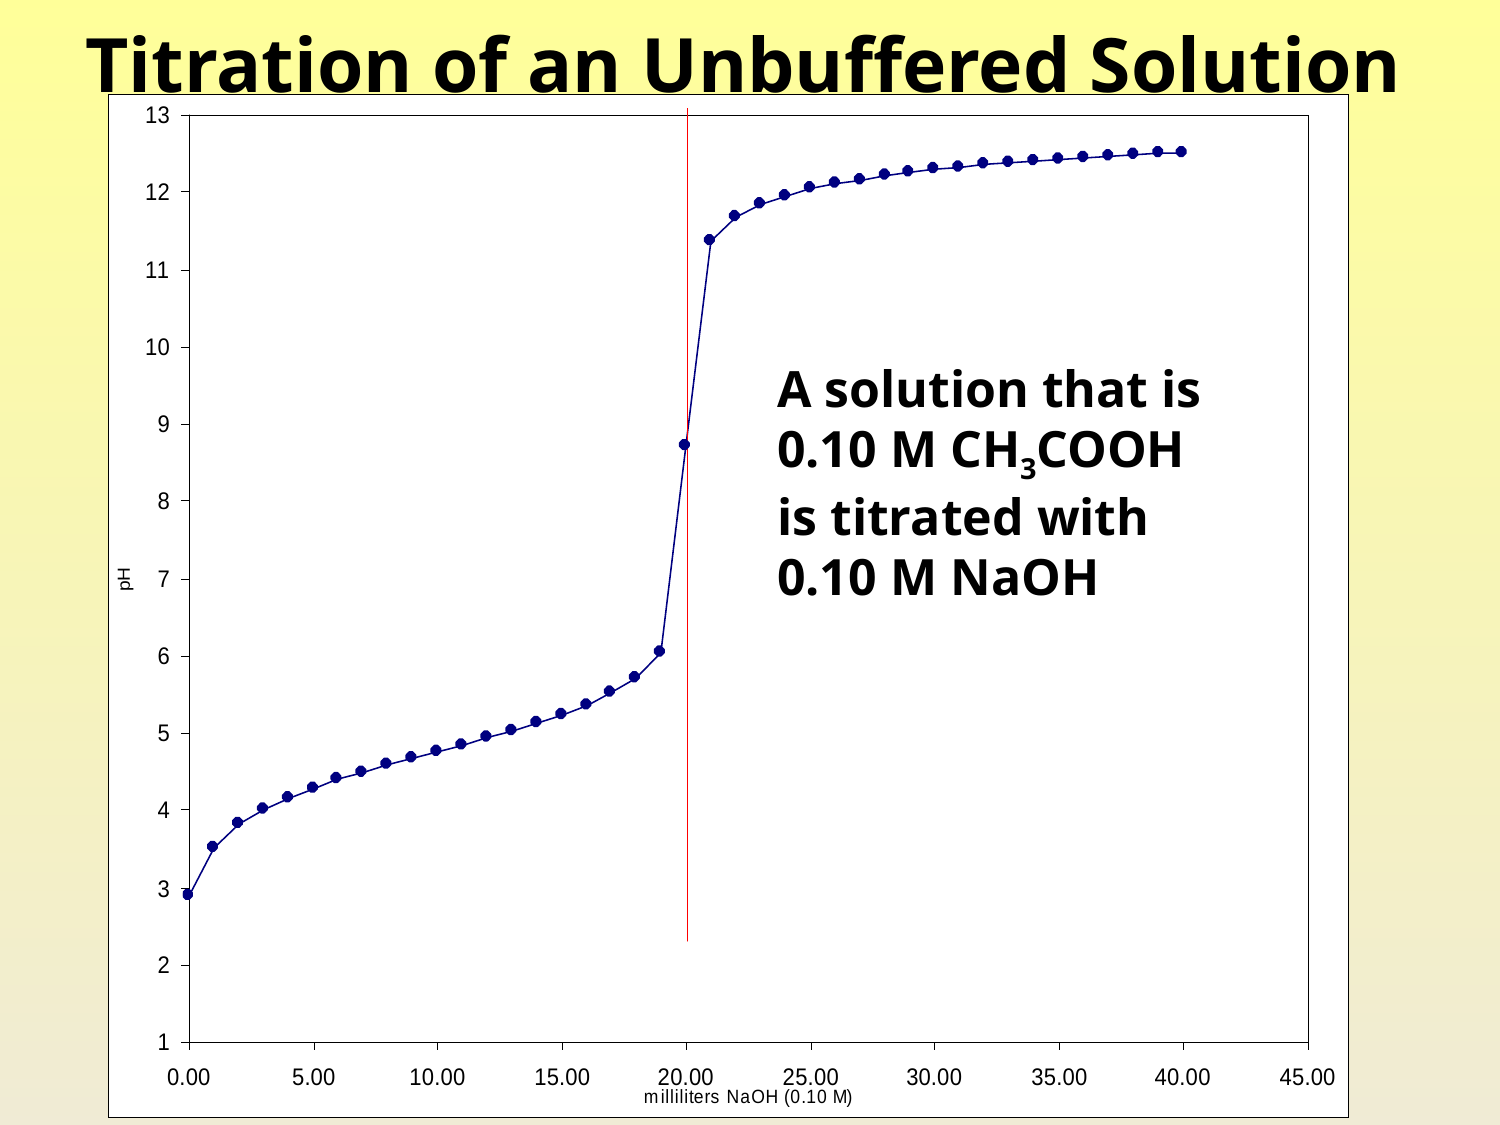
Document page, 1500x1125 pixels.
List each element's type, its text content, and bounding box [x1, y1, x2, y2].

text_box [99, 85, 1359, 1125]
title Titration of an Unbuffered Solution [62, 0, 1426, 126]
